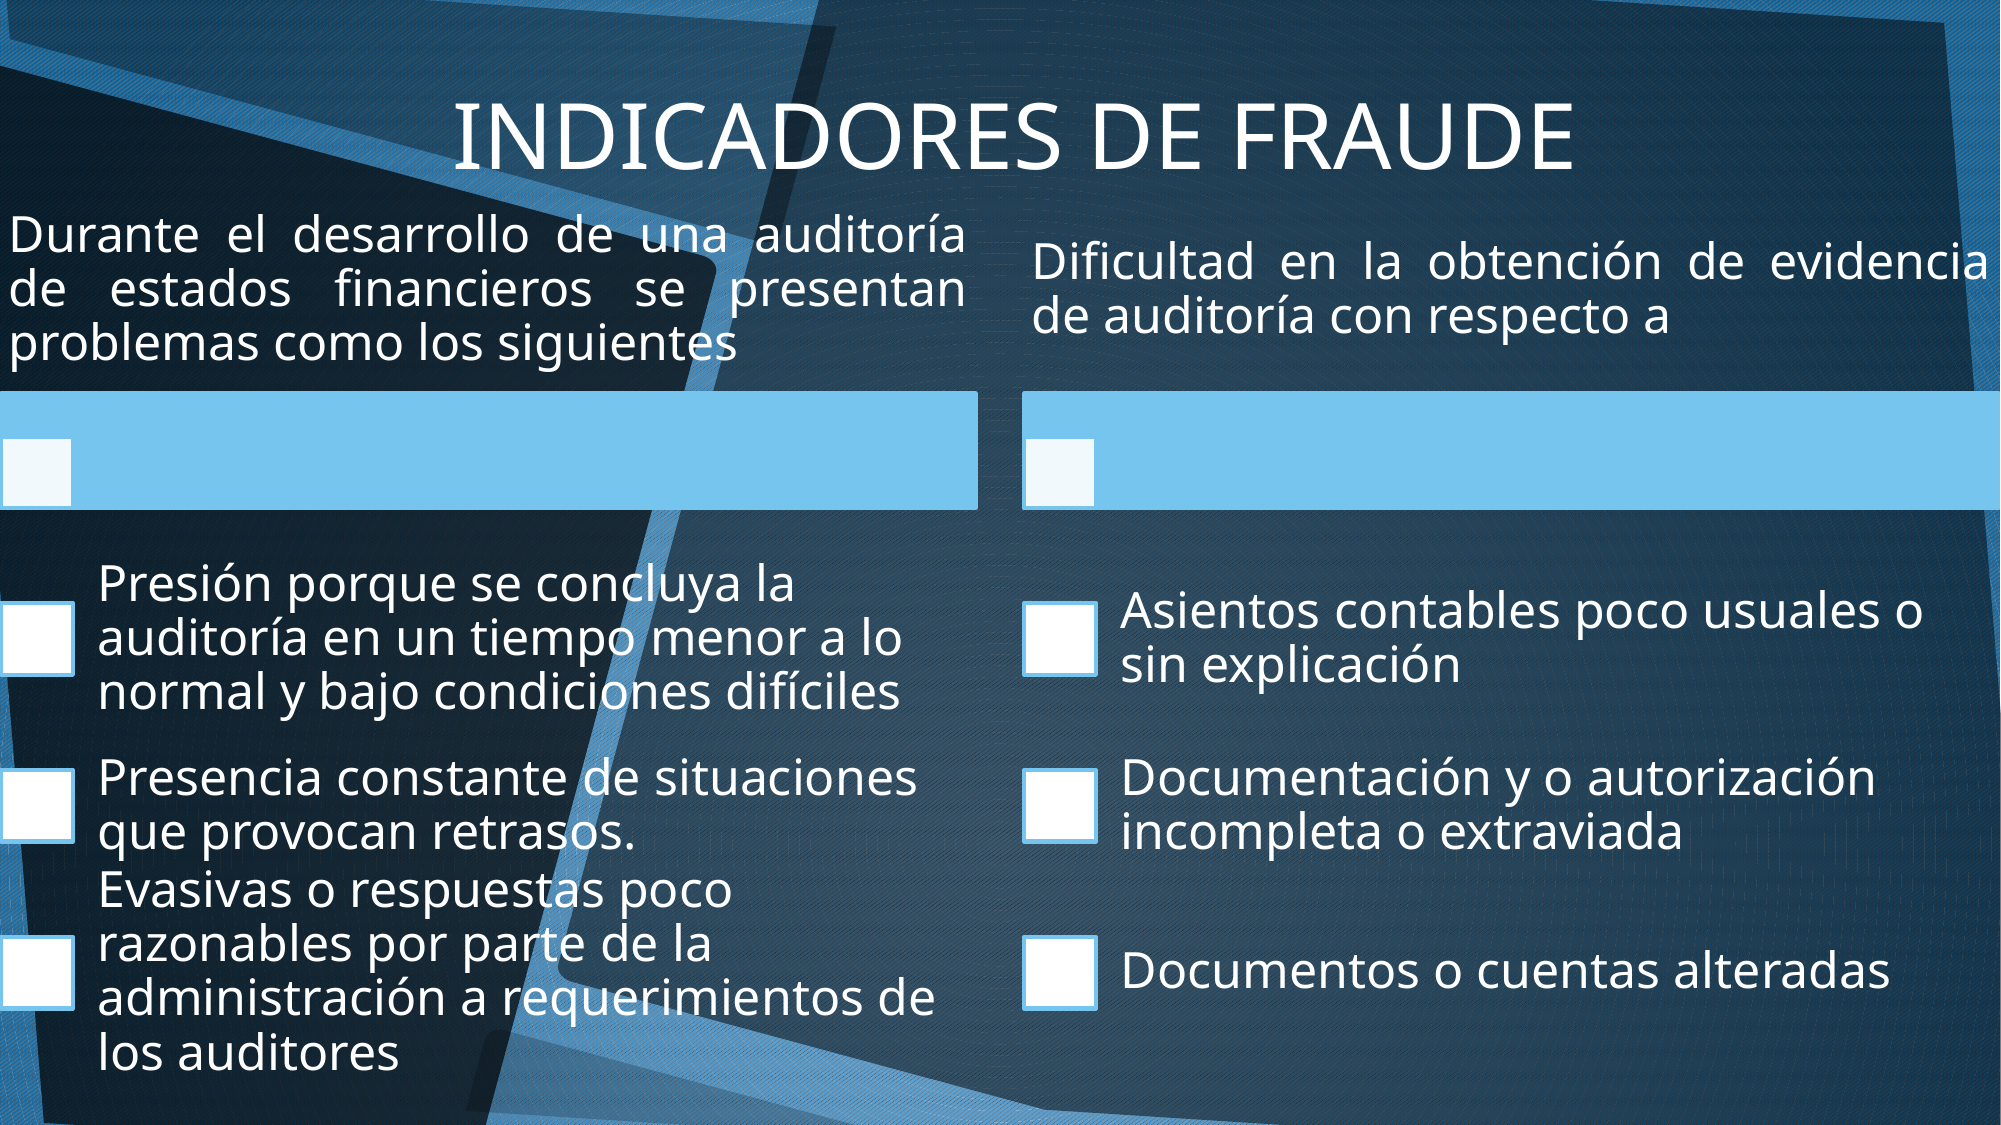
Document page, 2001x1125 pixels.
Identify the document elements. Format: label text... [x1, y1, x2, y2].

title INDICADORES DE FRAUDE [184, 0, 1847, 180]
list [0, 186, 2000, 1125]
